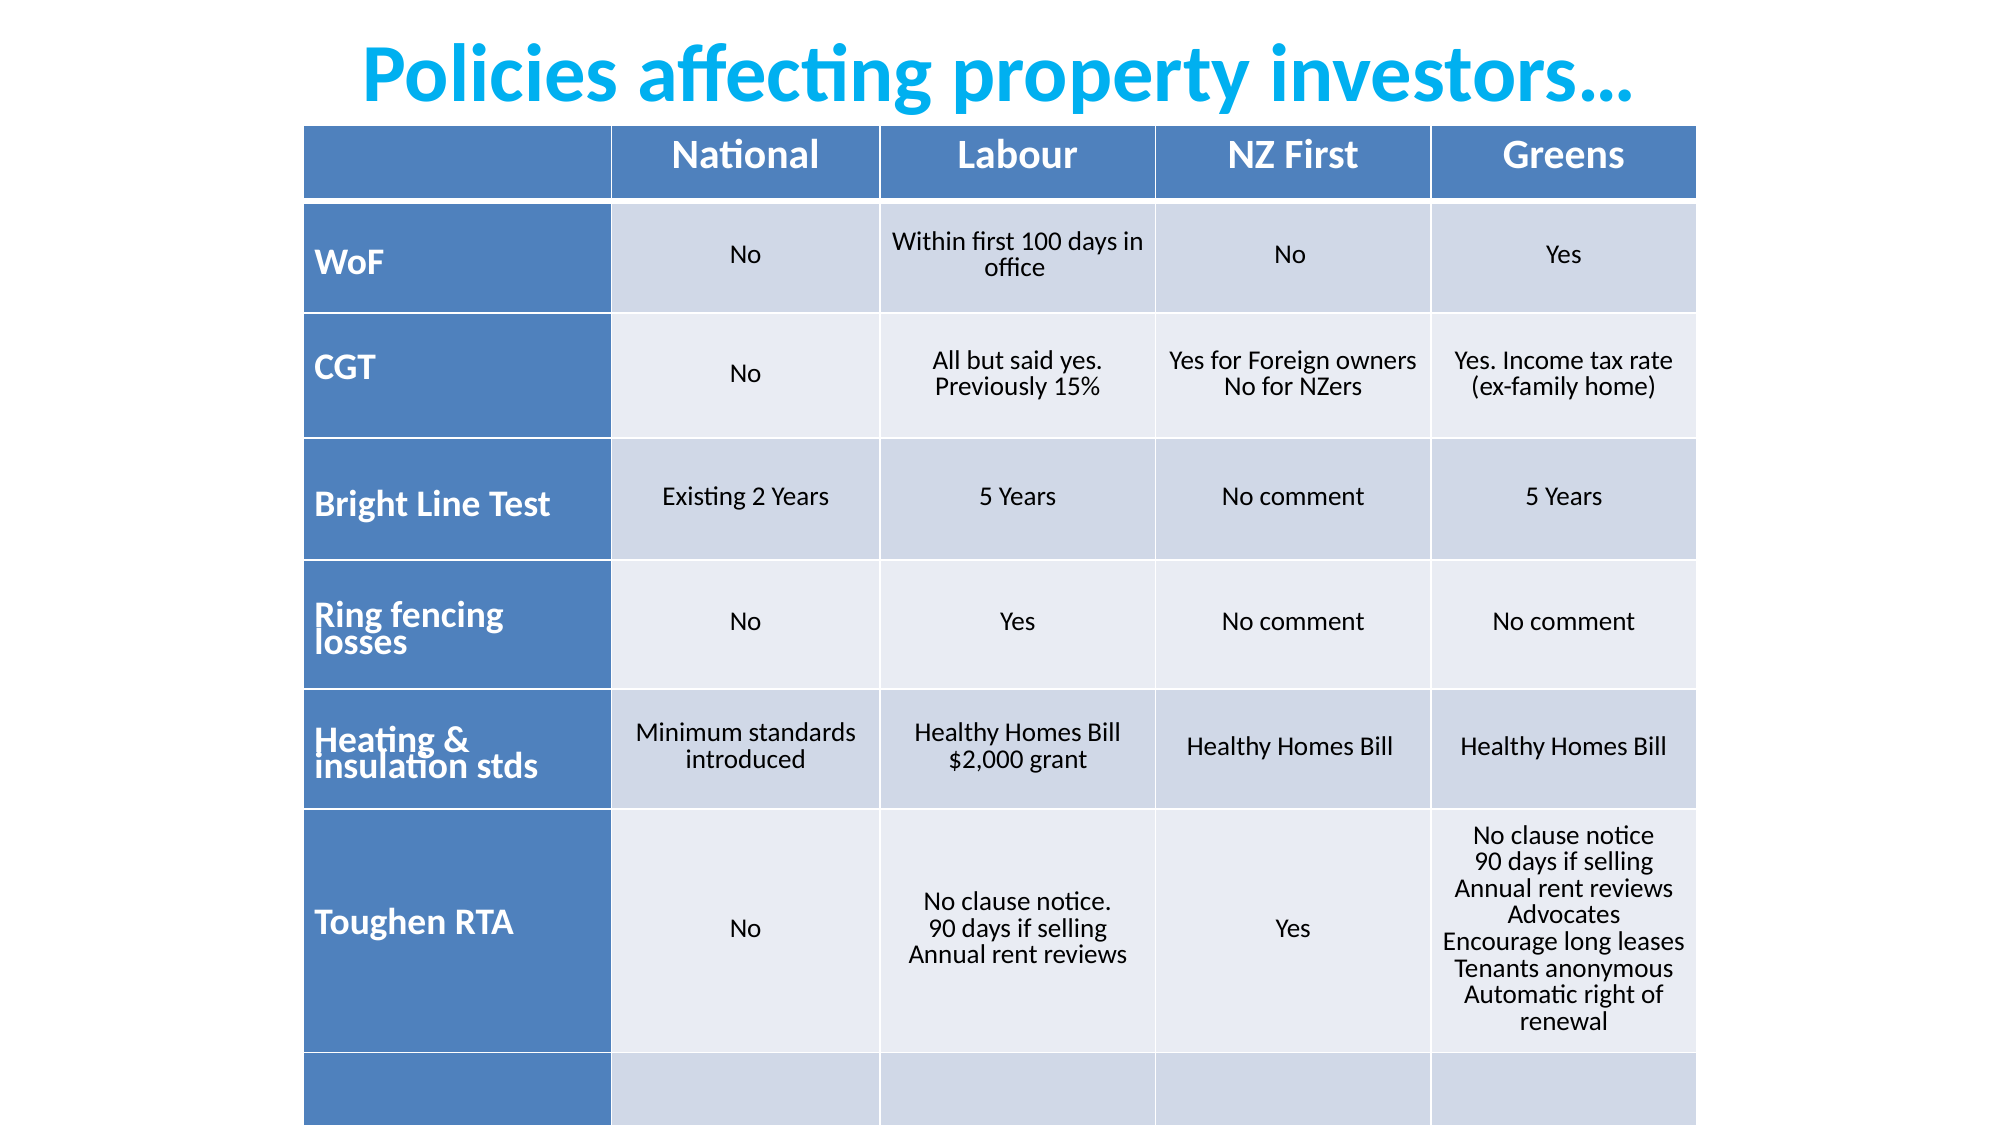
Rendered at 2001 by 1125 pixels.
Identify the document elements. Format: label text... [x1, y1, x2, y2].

table_cell No comment [1156, 439, 1430, 559]
table_cell Ring fencing losses [304, 561, 611, 688]
table_cell [1432, 1053, 1696, 1125]
table_cell No comment [1156, 561, 1430, 688]
table_cell No clause notice 90 days if selling Annual rent reviews Advocates Encourage long leases Tenants anonymous Automatic right of renewal [1432, 810, 1696, 1052]
title Policies affecting property investors… [324, 0, 1675, 125]
table_cell No [612, 810, 879, 1052]
table_cell No comment [1432, 561, 1696, 688]
table_cell No [612, 314, 879, 437]
table_cell No [1156, 204, 1430, 312]
table_cell Bright Line Test [304, 439, 611, 559]
table_cell 5 Years [881, 439, 1155, 559]
table_cell Within first 100 days in office [881, 204, 1155, 312]
table_cell Yes [881, 561, 1155, 688]
table_cell Healthy Homes Bill [1432, 690, 1696, 808]
table_header Greens [1432, 126, 1696, 198]
table_cell [1156, 1053, 1430, 1125]
table_cell Healthy Homes Bill $2,000 grant [881, 690, 1155, 808]
table_cell Yes [1432, 204, 1696, 312]
table_cell Yes [1156, 810, 1430, 1052]
table_cell Yes. Income tax rate (ex-family home) [1432, 314, 1696, 437]
table_cell CGT [304, 314, 611, 437]
table_cell No clause notice. 90 days if selling Annual rent reviews [881, 810, 1155, 1052]
table_cell 5 Years [1432, 439, 1696, 559]
table_cell No [612, 204, 879, 312]
table_header National [612, 126, 879, 198]
table_cell No [612, 561, 879, 688]
table_cell Yes for Foreign owners No for NZers [1156, 314, 1430, 437]
table_cell WoF [304, 204, 611, 312]
table_cell Heating & insulation stds [304, 690, 611, 808]
table_cell Healthy Homes Bill [1156, 690, 1430, 808]
table_header [304, 126, 611, 198]
table_cell All but said yes. Previously 15% [881, 314, 1155, 437]
table_header Labour [881, 126, 1155, 198]
table_cell Minimum standards introduced [612, 690, 879, 808]
table_header NZ First [1156, 126, 1430, 198]
table_cell Toughen RTA [304, 810, 611, 1052]
table_cell Existing 2 Years [612, 439, 879, 559]
table_cell [881, 1053, 1155, 1125]
table_cell [612, 1053, 879, 1125]
table_cell [304, 1053, 611, 1125]
